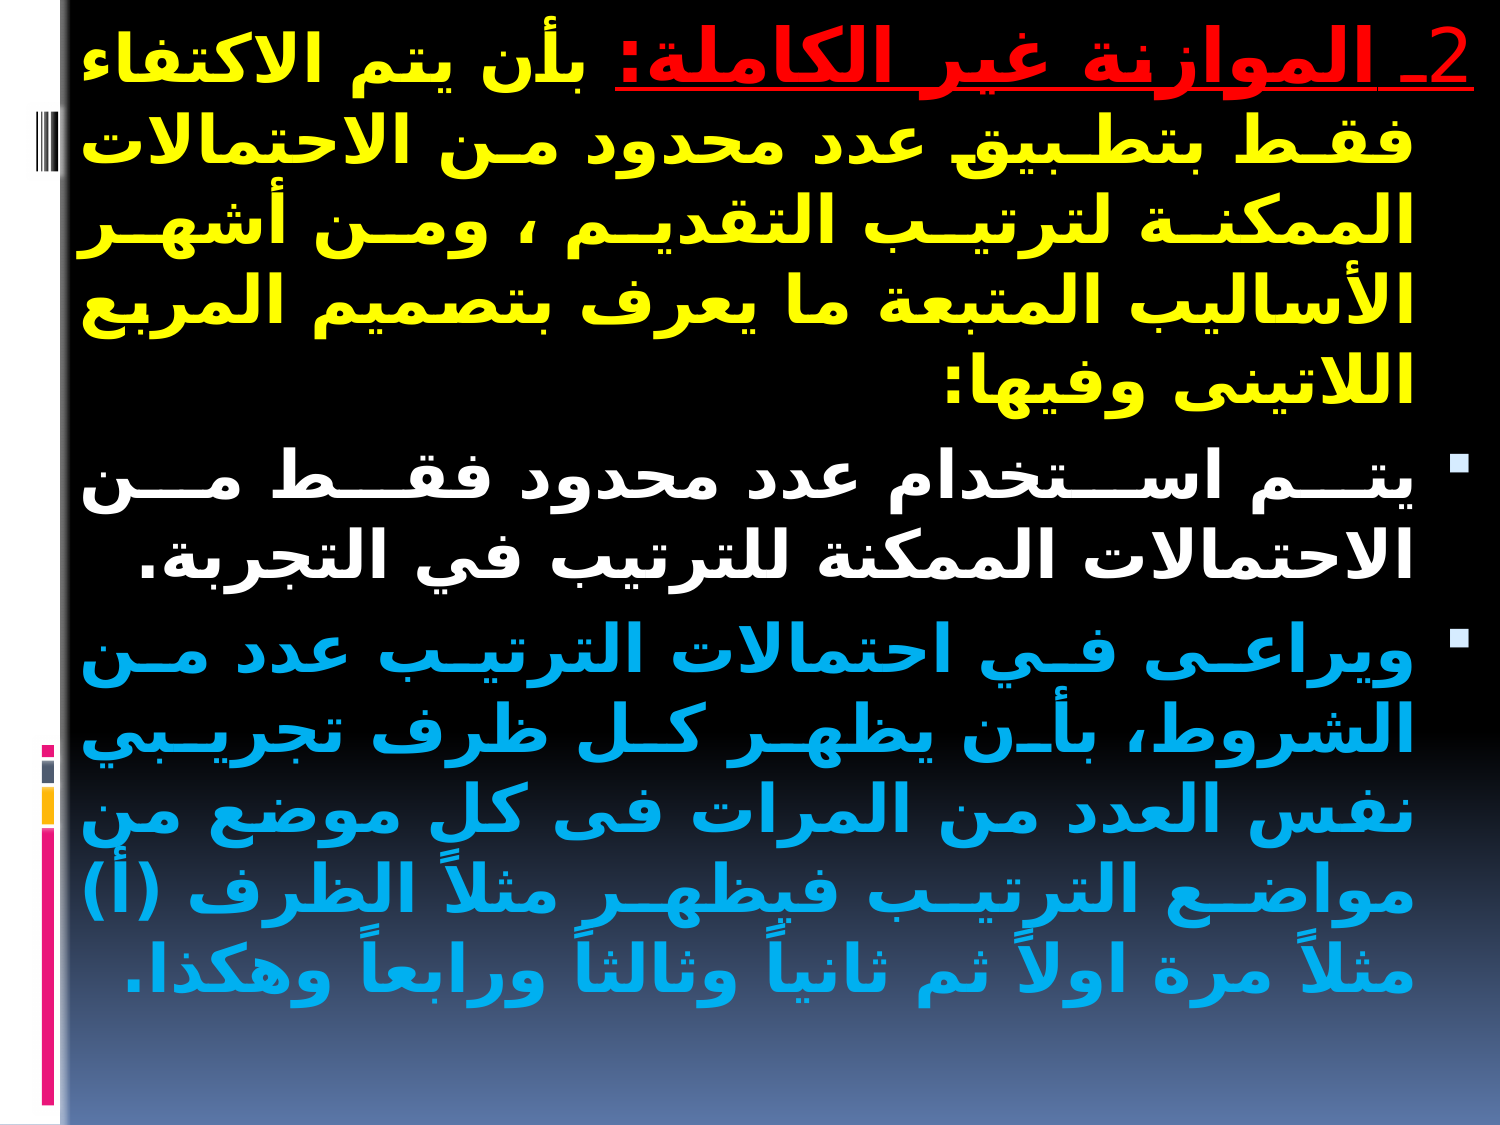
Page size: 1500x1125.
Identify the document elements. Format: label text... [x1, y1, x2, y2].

list 2ـ الموازنة غير الكاملة: بأن يتم الاكتفاء فقط بتطبيق عدد محدود من الاحتمالات الممكنة لترتيب التقديم ، ومن أشهر الأساليب المتبعة ما يعرف بتصميم المربع اللاتينى وفيها: يتم استخدام عدد محدود فقط من الاحتمالات الممكنة للترتيب في التجربة. ويراعى في احتمالات الترتيب عدد من الشروط، بأن يظهر كل ظرف تجريبي نفس العدد من المرات فى كل موضع من مواضع الترتيب فيظهر مثلاً الظرف (أ) مثلاً مرة اولاً ثم ثانياً وثالثاً ورابعاً وهكذا. [64, 0, 1500, 1125]
